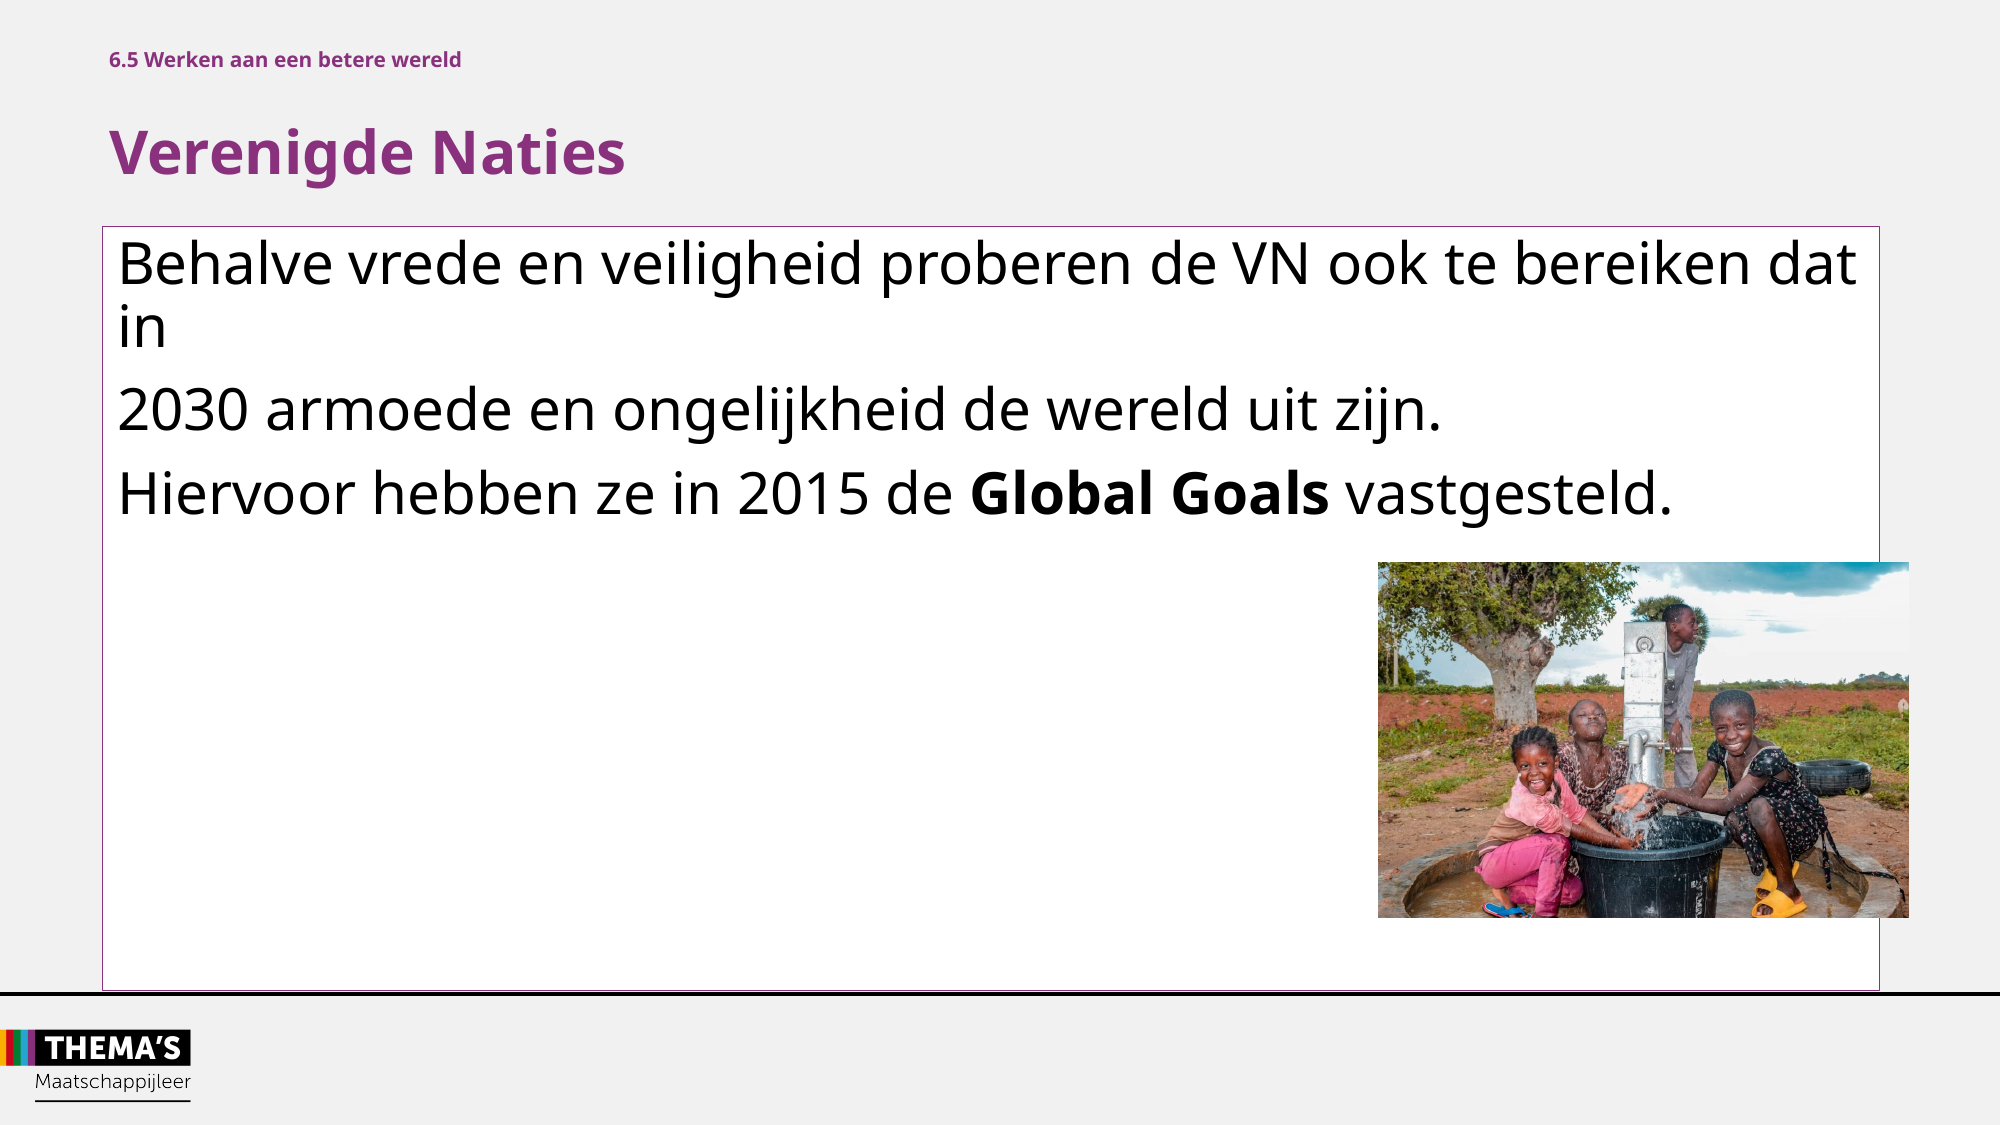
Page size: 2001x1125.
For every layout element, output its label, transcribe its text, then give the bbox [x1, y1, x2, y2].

picture [1378, 562, 1909, 918]
list 6.5 Werken aan een betere wereld [94, 33, 941, 88]
list Behalve vrede en veiligheid proberen de VN ook te bereiken dat in 2030 armoede en ongelijkheid de wereld uit zijn. Hiervoor hebben ze in 2015 de Global Goals vastgesteld. [102, 226, 1880, 991]
list Verenigde Naties [94, 114, 1879, 205]
picture [0, 993, 203, 1125]
